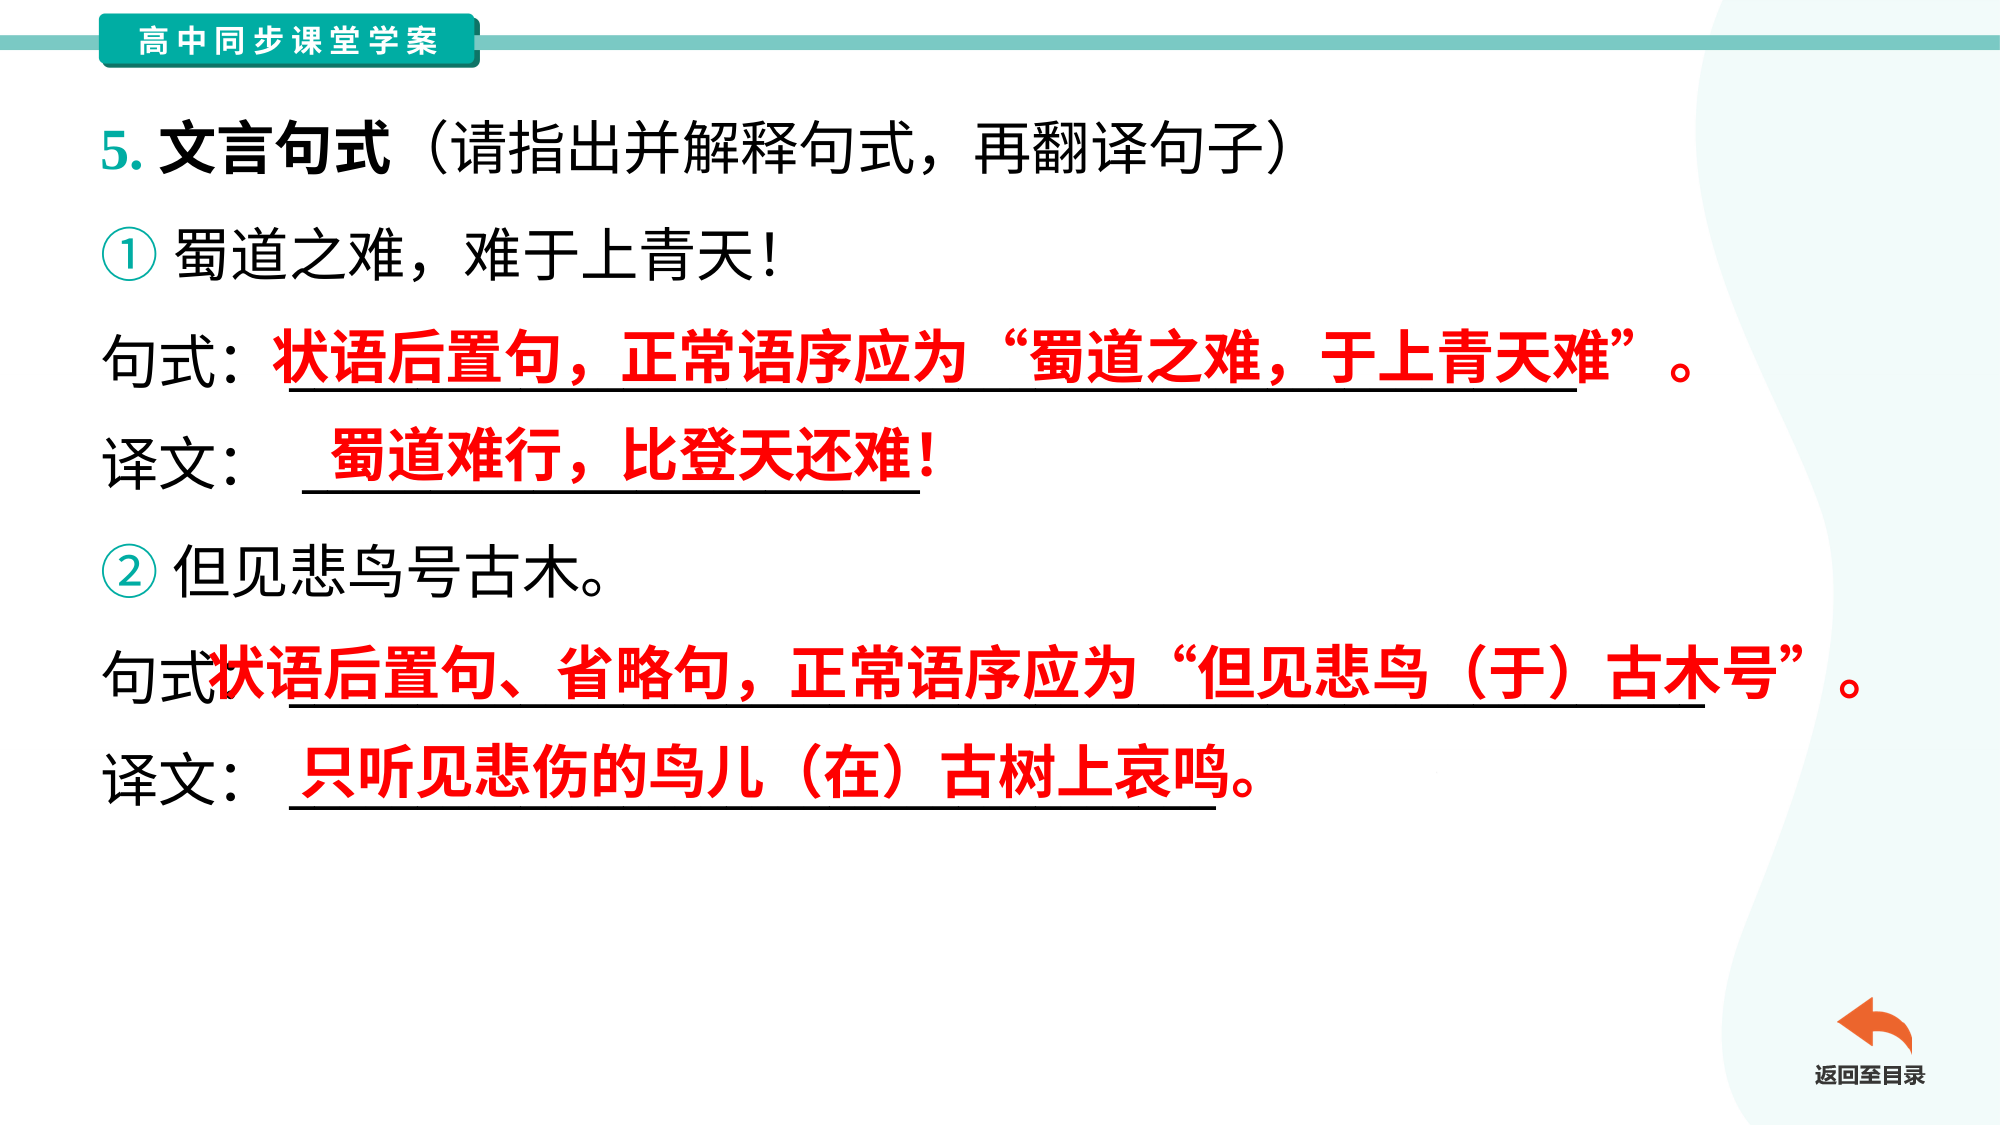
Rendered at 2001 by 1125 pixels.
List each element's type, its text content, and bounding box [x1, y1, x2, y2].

text_box 5.文言句式（请指出并解释句式，再翻译句子） [100, 76, 1899, 170]
text_box 状语后置句，正常语序应为“蜀道之难，于上青天难”。 [275, 283, 1724, 378]
text_box 蜀道难行，比登天还难！ [306, 386, 994, 478]
text_box 状语后置句、省略句，正常语序应为“但见悲鸟（于）古木号”。 [100, 600, 1990, 695]
text_box ②但见悲鸟号古木。 句式：_______________________________________________________ 译文：____________________________________ [100, 695, 1899, 803]
picture [0, 0, 2000, 1125]
text_box ①蜀道之难，难于上青天！ 句式：__________________________________________________ 译文： ________________________ [100, 182, 1899, 486]
text_box ②但见悲鸟号古木。 句式：_______________________________________________________ 译文：____________________________________ [100, 498, 1899, 600]
text_box 只听见悲伤的鸟儿（在）古树上哀鸣。 [275, 702, 1314, 794]
